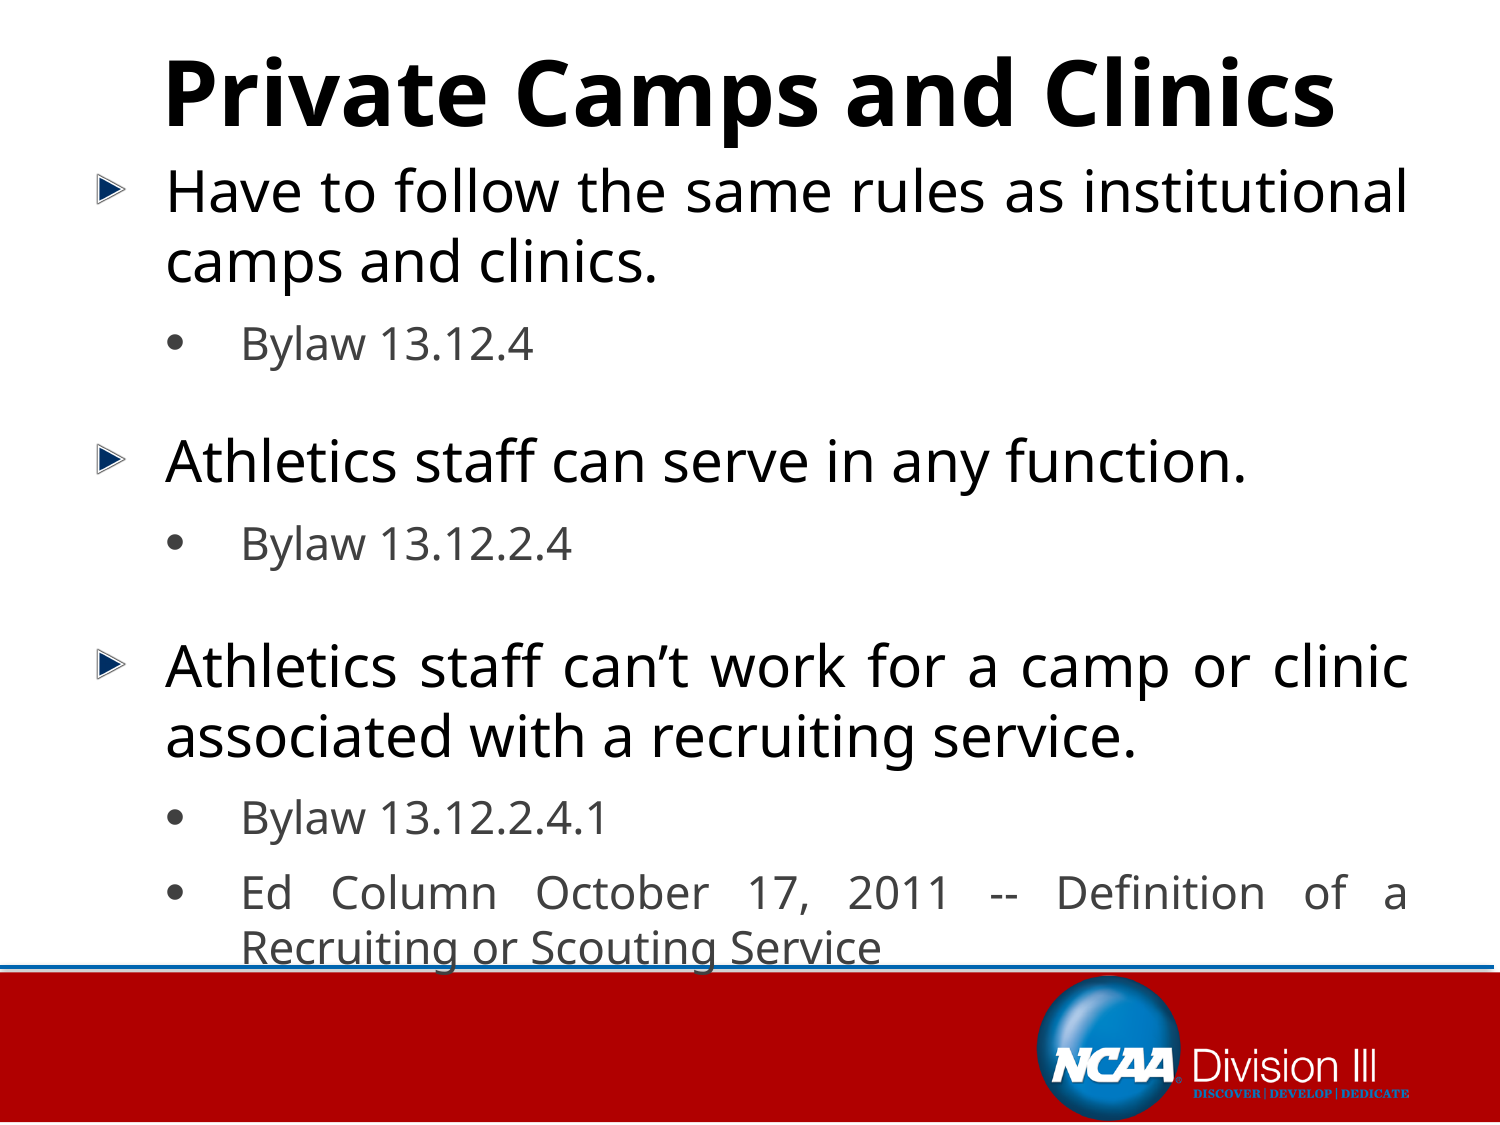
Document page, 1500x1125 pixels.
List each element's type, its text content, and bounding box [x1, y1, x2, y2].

picture [90, 643, 131, 685]
picture [90, 438, 131, 480]
list Have to follow the same rules as institutional camps and clinics. Bylaw 13.12.4 Athletics staff can serve in any function. Bylaw 13.12.2.4 Athletics staff can’t work for a camp or clinic associated with a recruiting service. Bylaw 13.12.2.4.1 Ed Column October 17, 2011 -- Definition of a Recruiting or Scouting Service [75, 146, 1425, 979]
picture [90, 168, 131, 210]
title Private Camps and Clinics [75, 32, 1425, 146]
picture [1021, 979, 1423, 1125]
